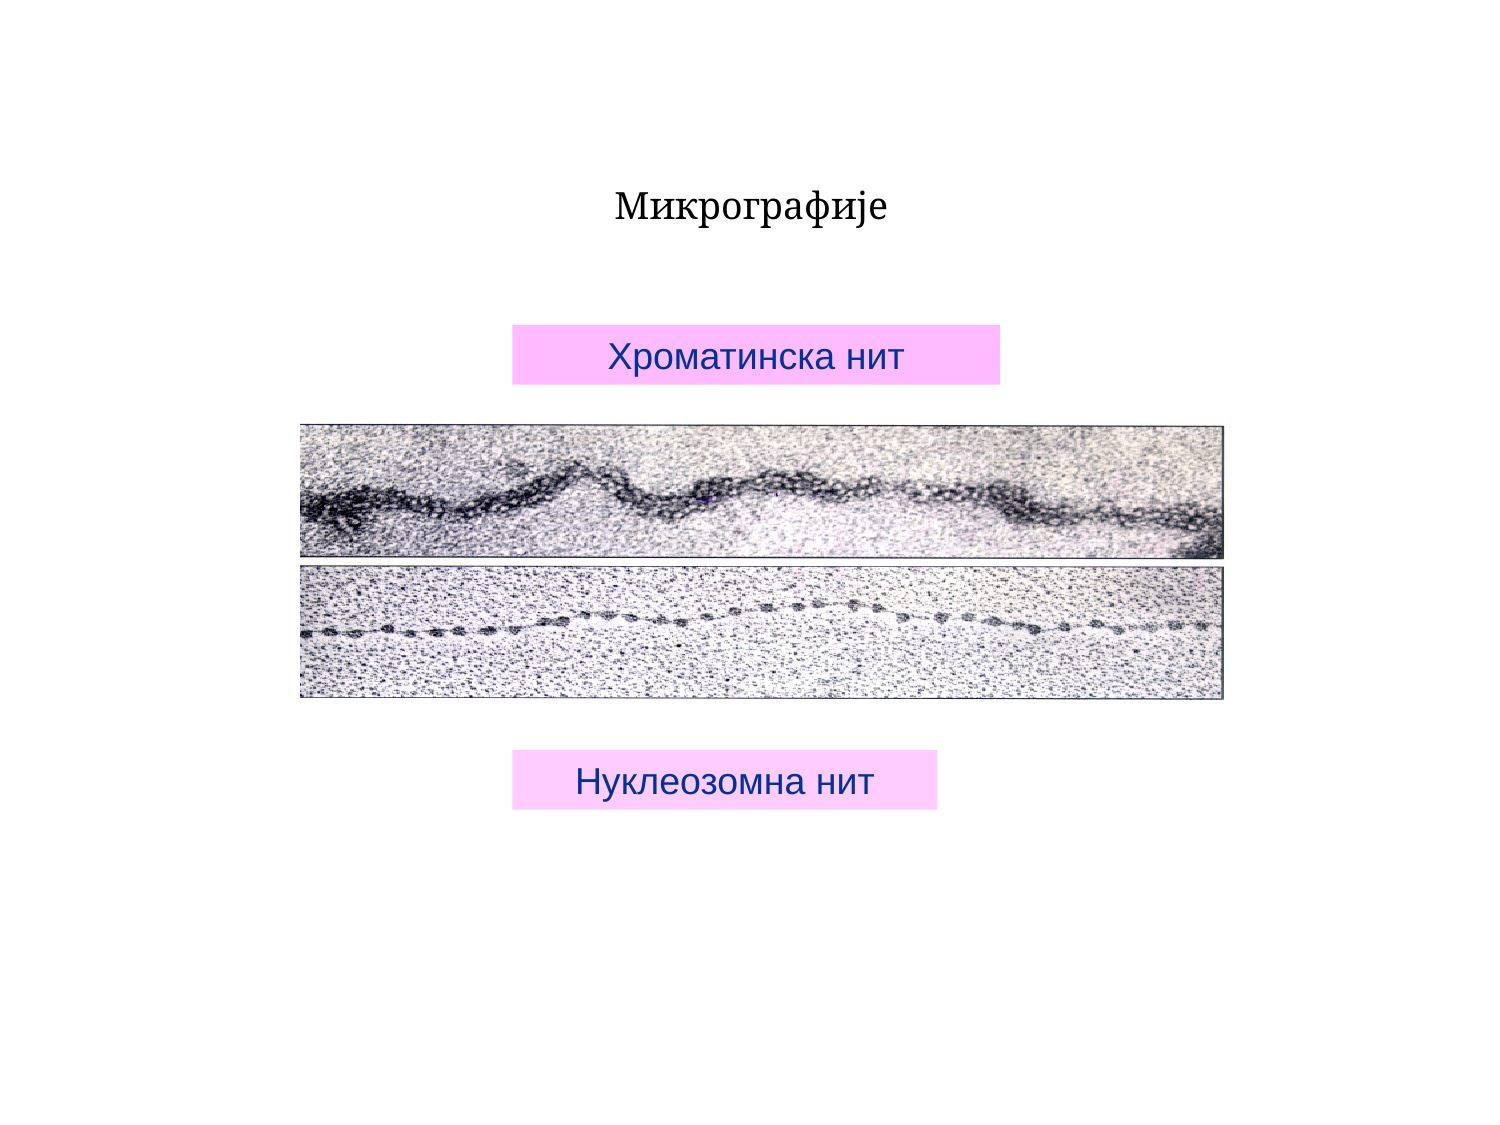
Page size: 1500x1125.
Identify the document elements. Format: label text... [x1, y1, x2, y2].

picture [299, 412, 1227, 704]
text_box Нуклеозомна нит [512, 749, 938, 810]
text_box Микрографије [423, 153, 1089, 257]
text_box Хроматинска нит [512, 324, 1000, 385]
